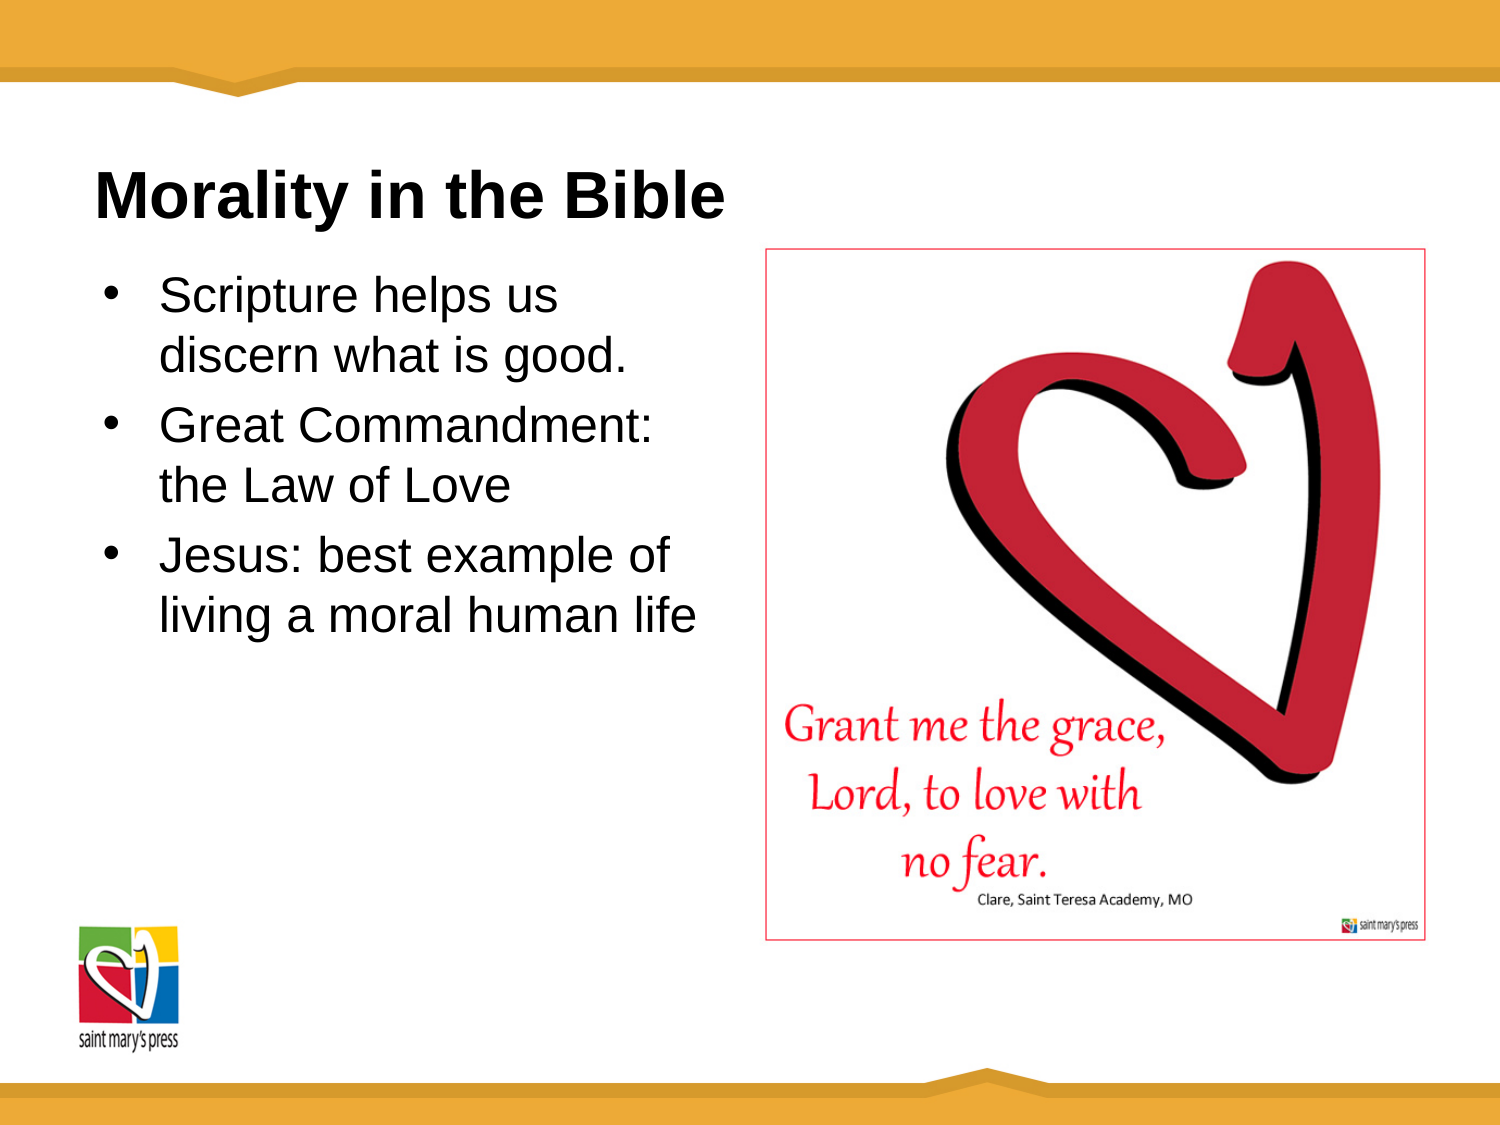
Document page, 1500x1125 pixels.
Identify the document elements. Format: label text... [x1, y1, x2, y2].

title Morality in the Bible [79, 147, 1471, 236]
text_box Scripture helps us discern what is good. Great Commandment: the Law of Love Jesus: best example of living a moral human life [87, 254, 753, 946]
picture [0, 0, 1500, 1125]
